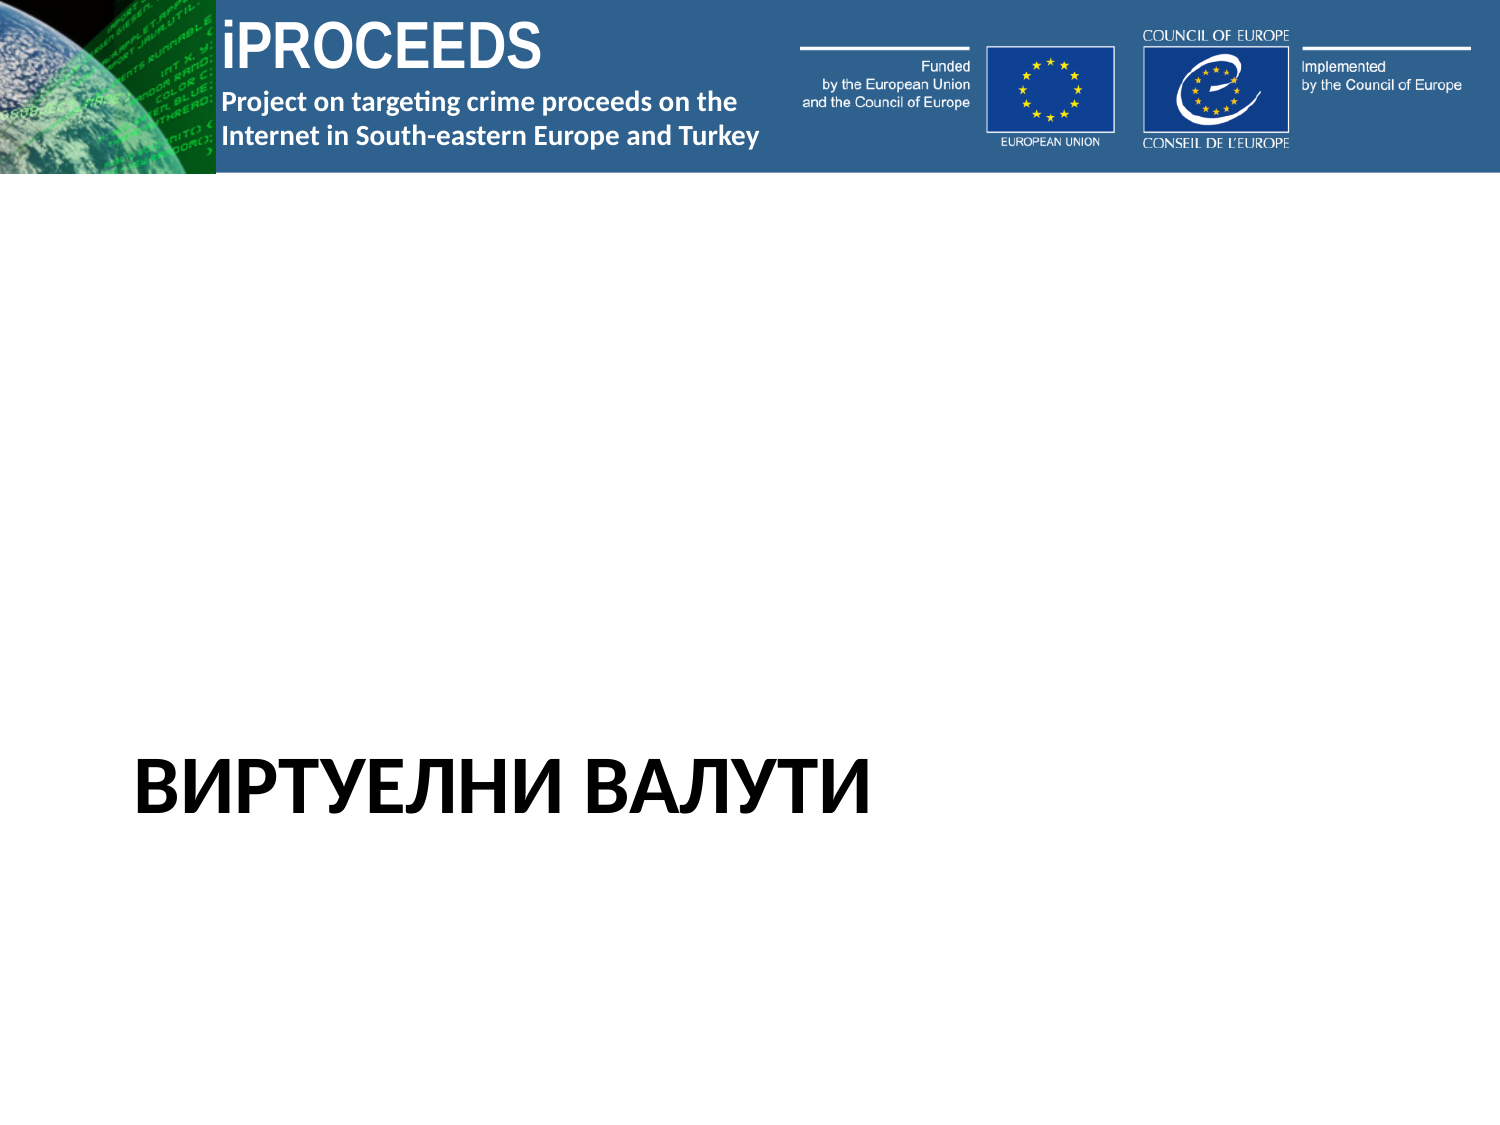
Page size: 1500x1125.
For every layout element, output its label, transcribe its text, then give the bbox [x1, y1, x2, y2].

picture [800, 30, 1471, 148]
title Виртуелни валути [118, 722, 1394, 947]
picture [0, 0, 216, 174]
